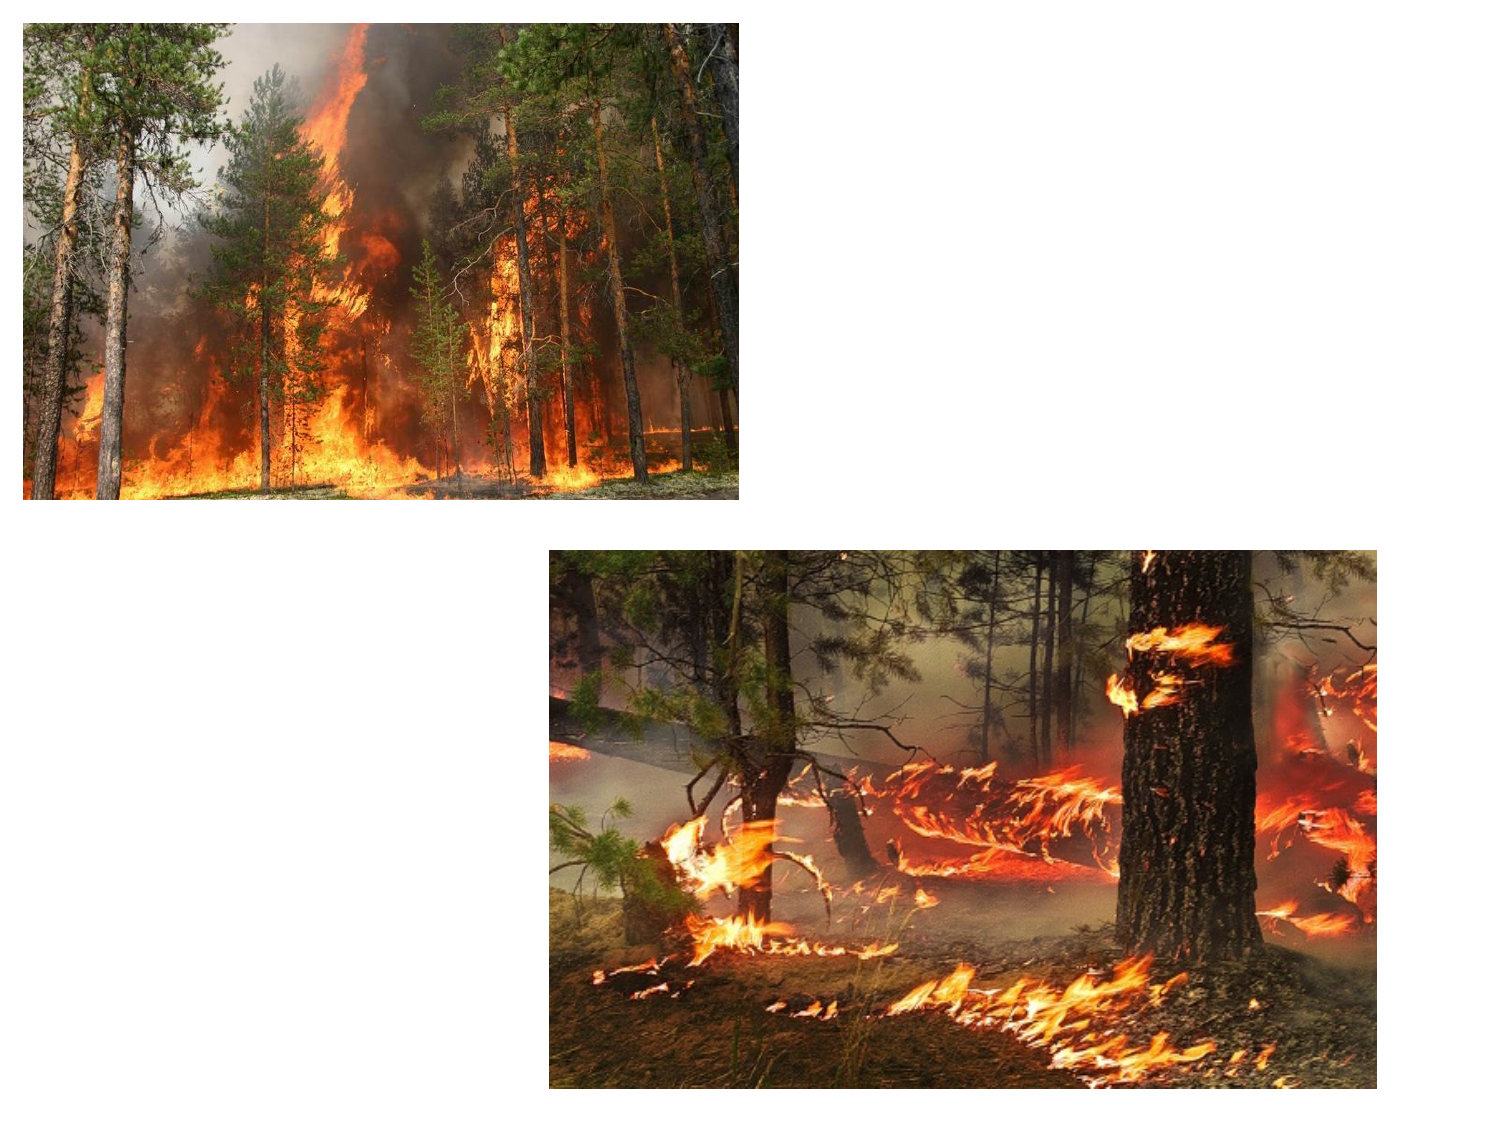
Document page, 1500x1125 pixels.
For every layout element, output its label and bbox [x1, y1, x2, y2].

picture [23, 23, 739, 501]
picture [548, 550, 1377, 1089]
